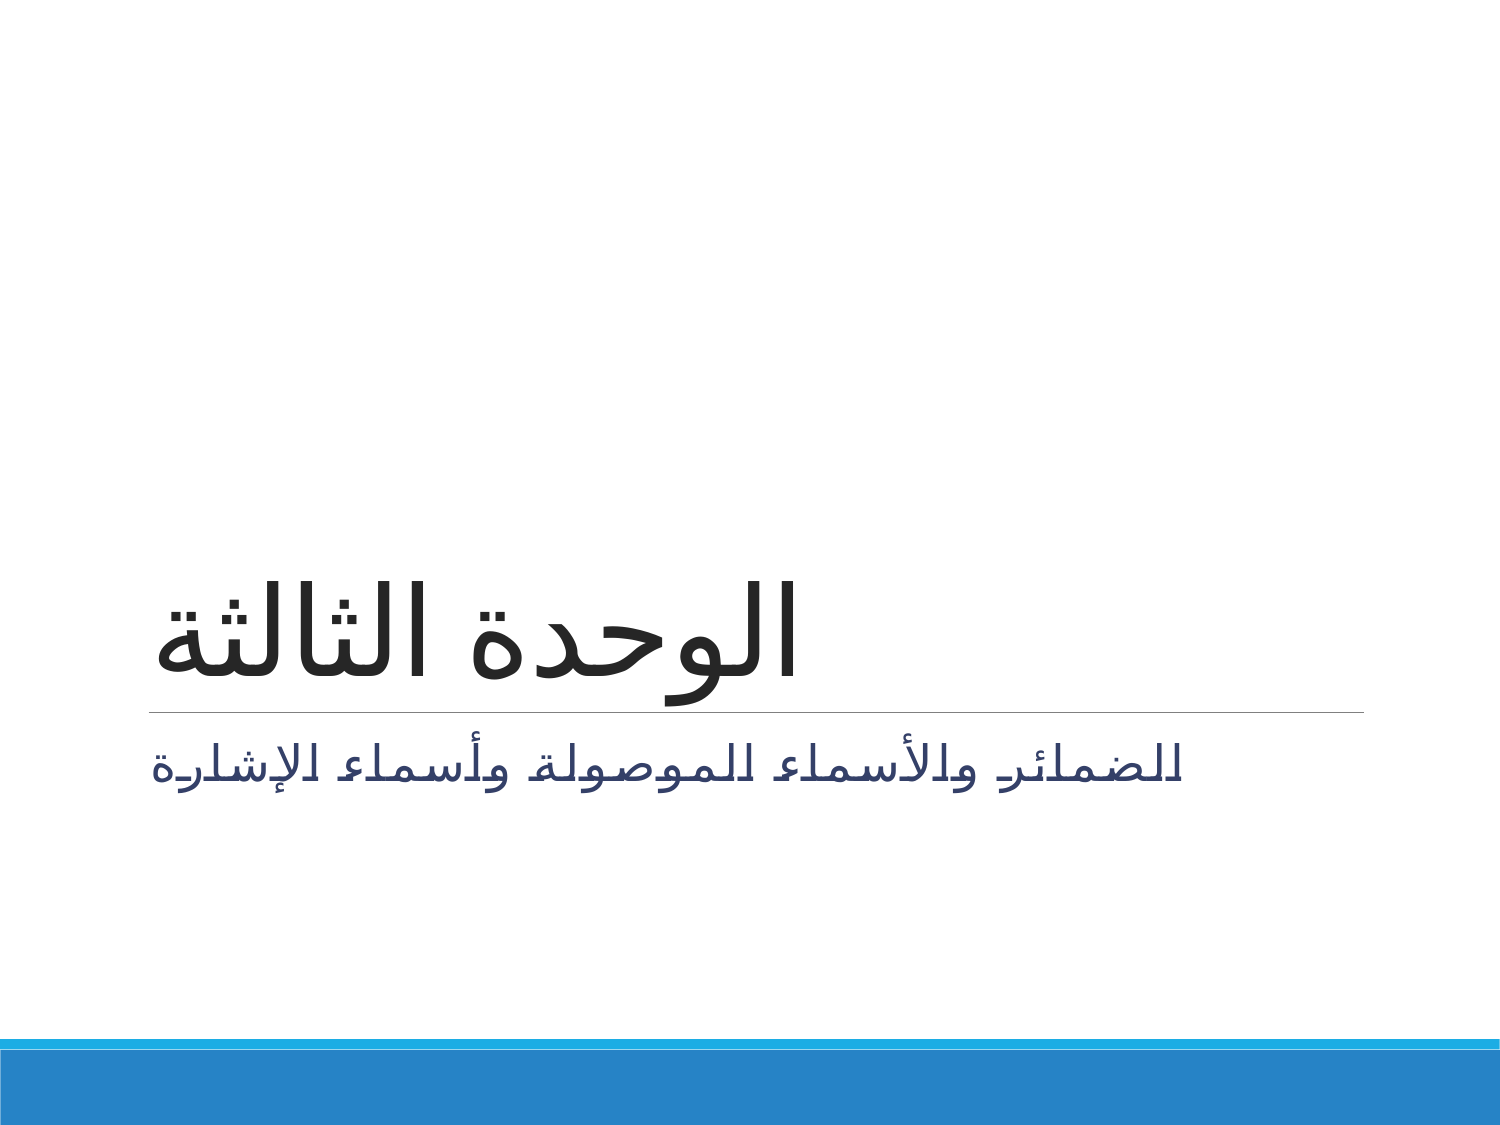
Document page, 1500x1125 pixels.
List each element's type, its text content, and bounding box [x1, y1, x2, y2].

title الوحدة الثالثة [135, 124, 1373, 710]
subtitle الضمائر والأسماء الموصولة وأسماء الإشارة [135, 730, 1373, 919]
